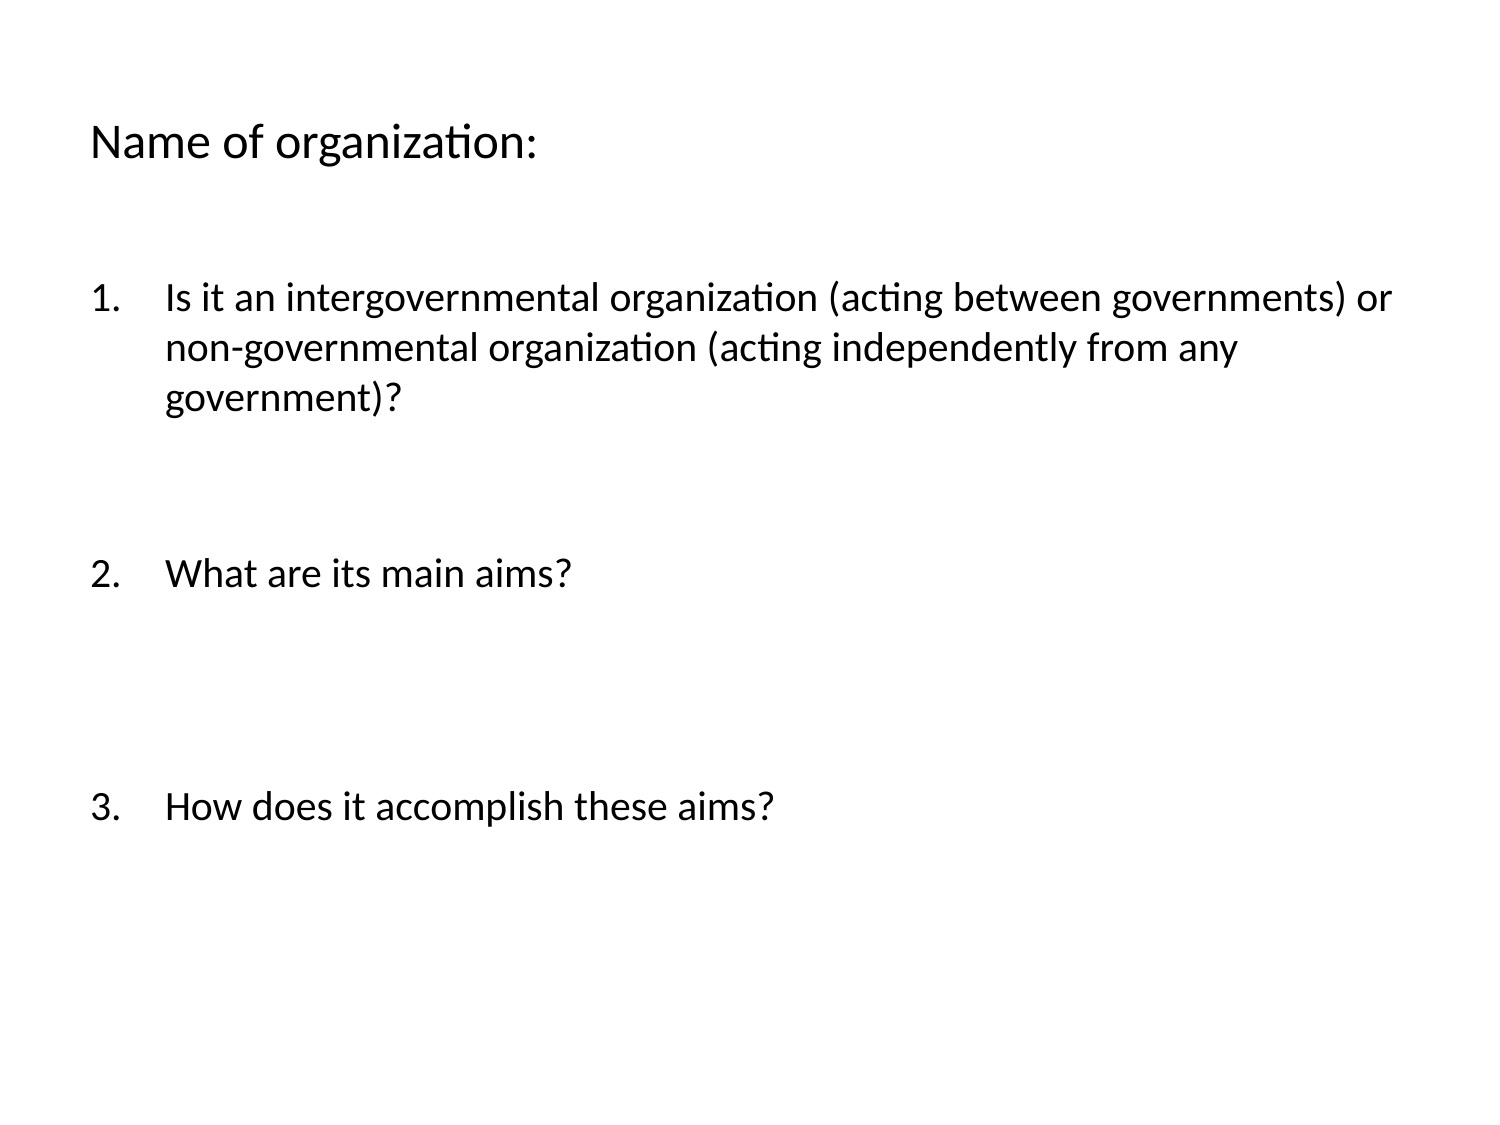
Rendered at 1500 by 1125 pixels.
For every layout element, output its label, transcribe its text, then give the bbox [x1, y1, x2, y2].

list Is it an intergovernmental organization (acting between governments) or non-governmental organization (acting independently from any government)? What are its main aims? How does it accomplish these aims? [75, 262, 1425, 1005]
title Name of organization: [75, 45, 1425, 233]
